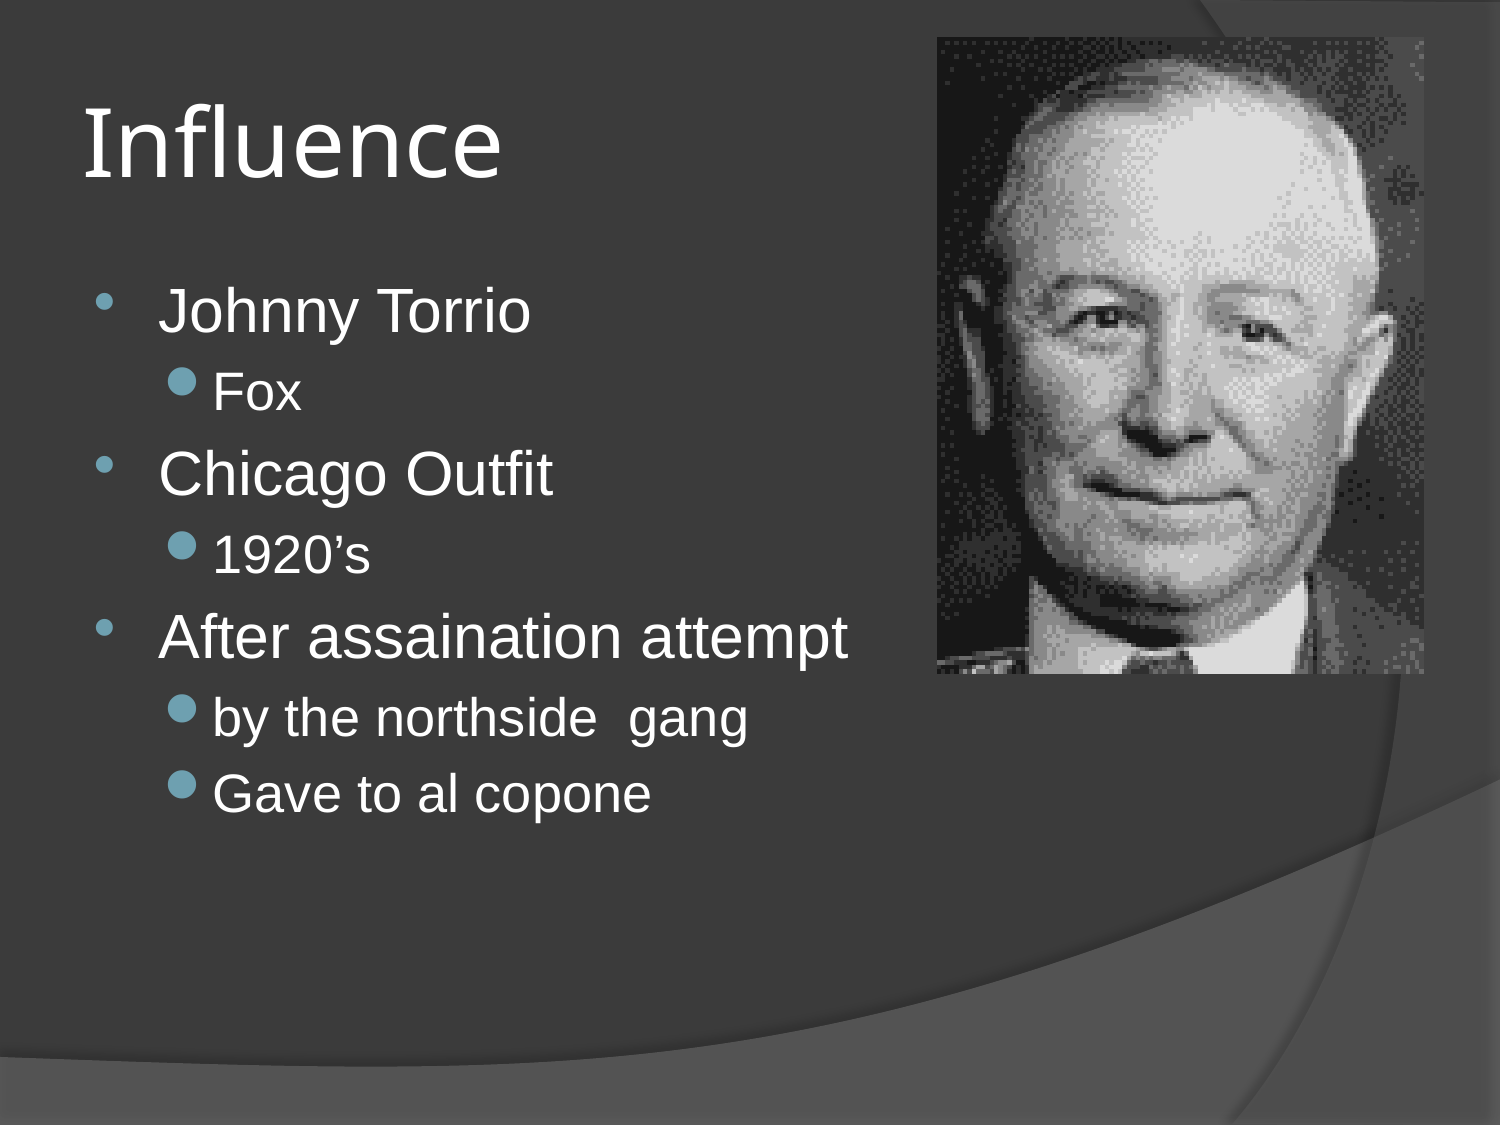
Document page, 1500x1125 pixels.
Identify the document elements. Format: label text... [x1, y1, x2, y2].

picture [937, 37, 1424, 674]
list Johnny Torrio Fox Chicago Outfit 1920’s After assaination attempt by the northside gang Gave to al copone [74, 262, 1301, 1006]
title Influence [74, 44, 929, 233]
